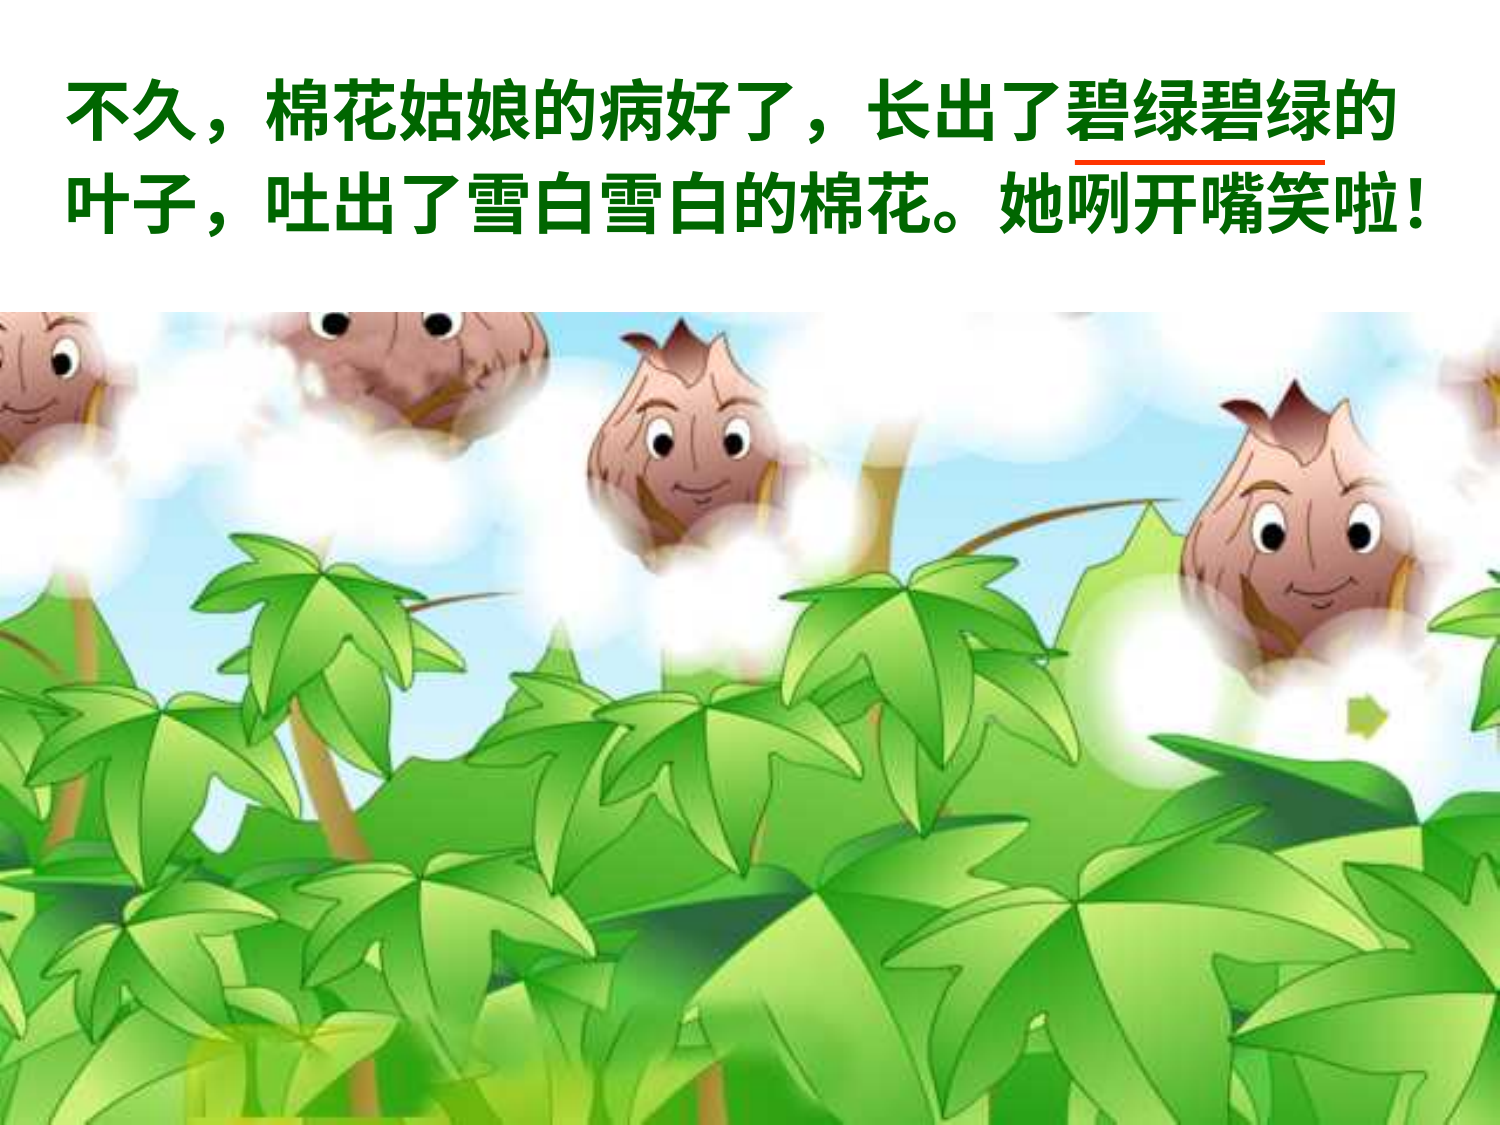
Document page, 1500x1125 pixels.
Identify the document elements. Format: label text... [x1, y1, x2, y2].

text_box 不久，棉花姑娘的病好了，长出了碧绿碧绿的 叶子，吐出了雪白雪白的棉花。她咧开嘴笑啦！ [49, 61, 1500, 310]
picture [0, 312, 1500, 1125]
